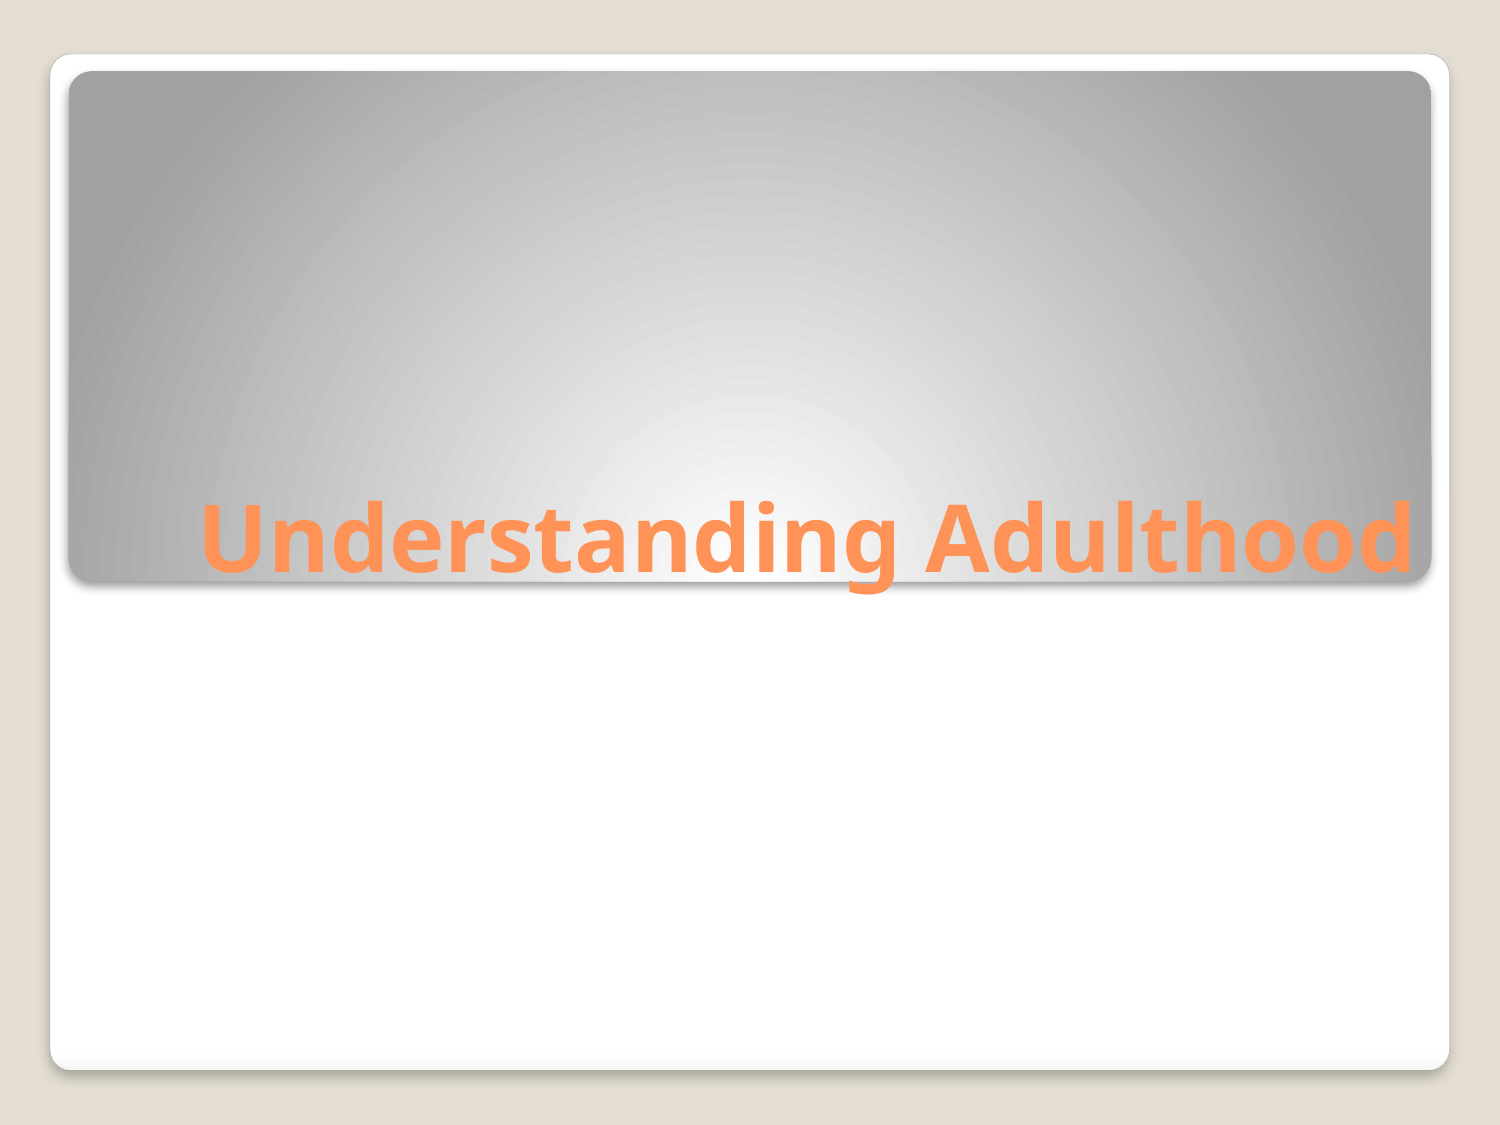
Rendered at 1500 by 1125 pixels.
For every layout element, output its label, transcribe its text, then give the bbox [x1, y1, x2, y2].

title Understanding Adulthood [50, 298, 1425, 599]
